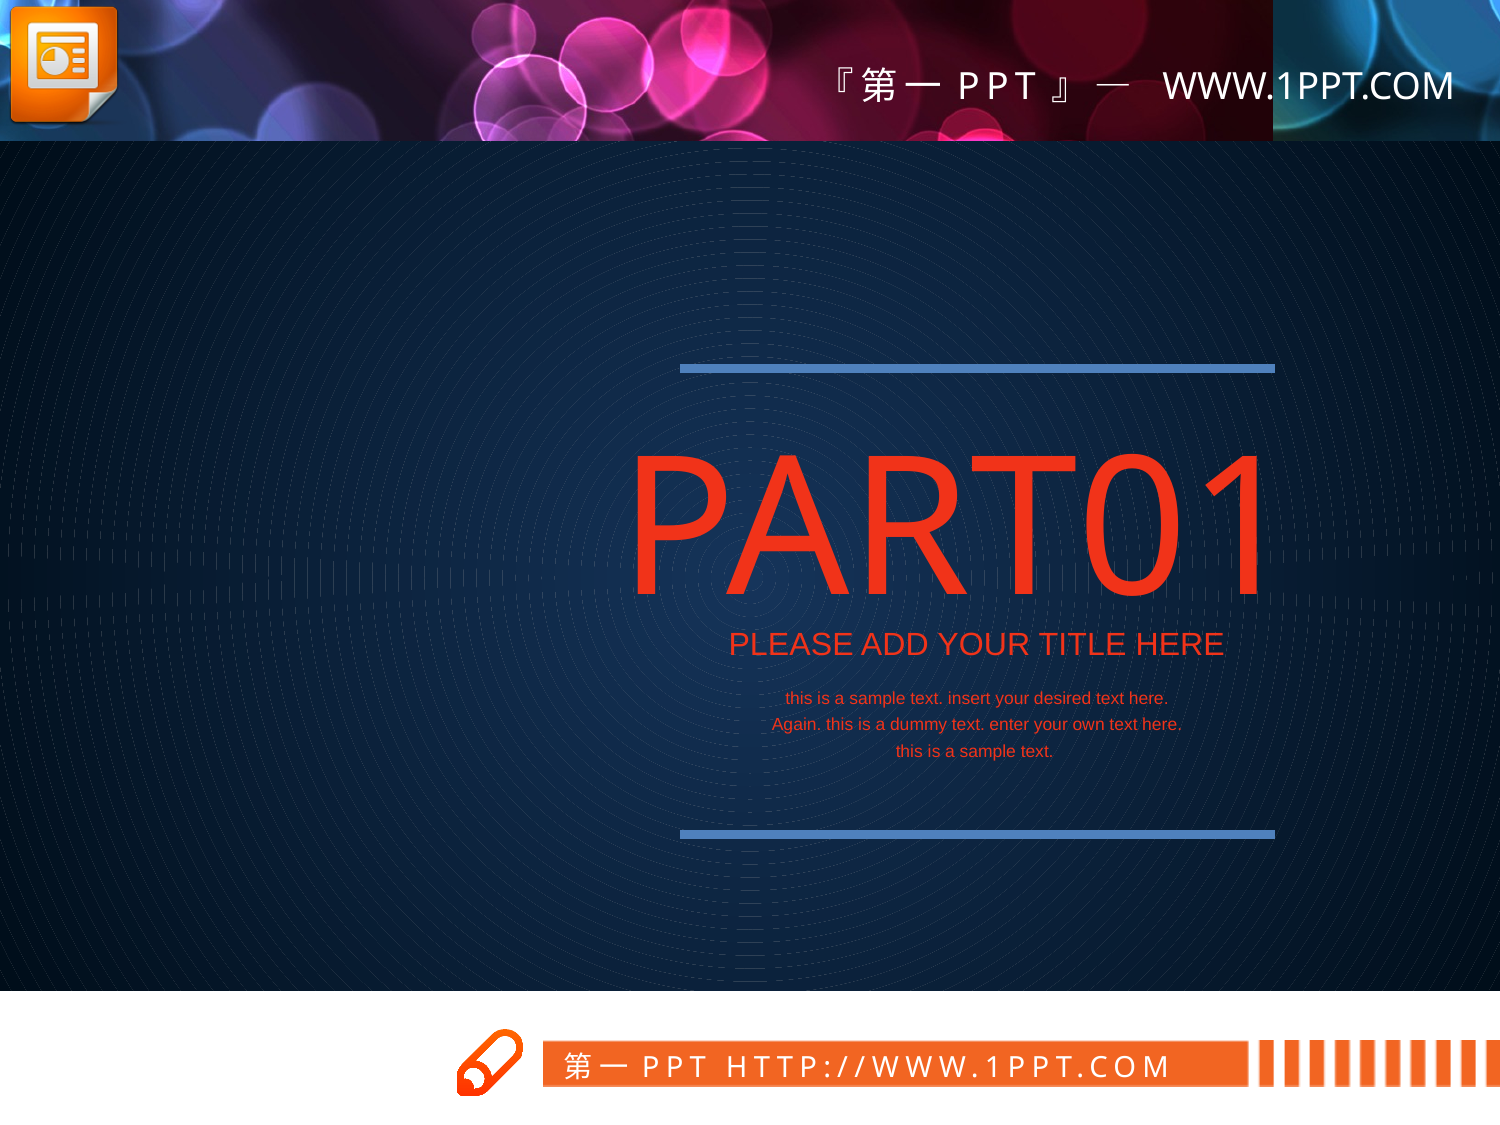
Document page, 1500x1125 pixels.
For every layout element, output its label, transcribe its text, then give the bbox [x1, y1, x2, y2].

text_box [679, 367, 1275, 371]
picture [0, 0, 1500, 141]
picture [543, 1040, 1500, 1087]
text_box PART01 [604, 394, 1314, 642]
text_box PLEASE ADD YOUR TITLE HERE [713, 615, 1241, 670]
text_box this is a sample text. insert your desired text here. Again. this is a dummy text. enter your own text here. this is a sample text. [753, 674, 1202, 769]
text_box [679, 832, 1275, 837]
